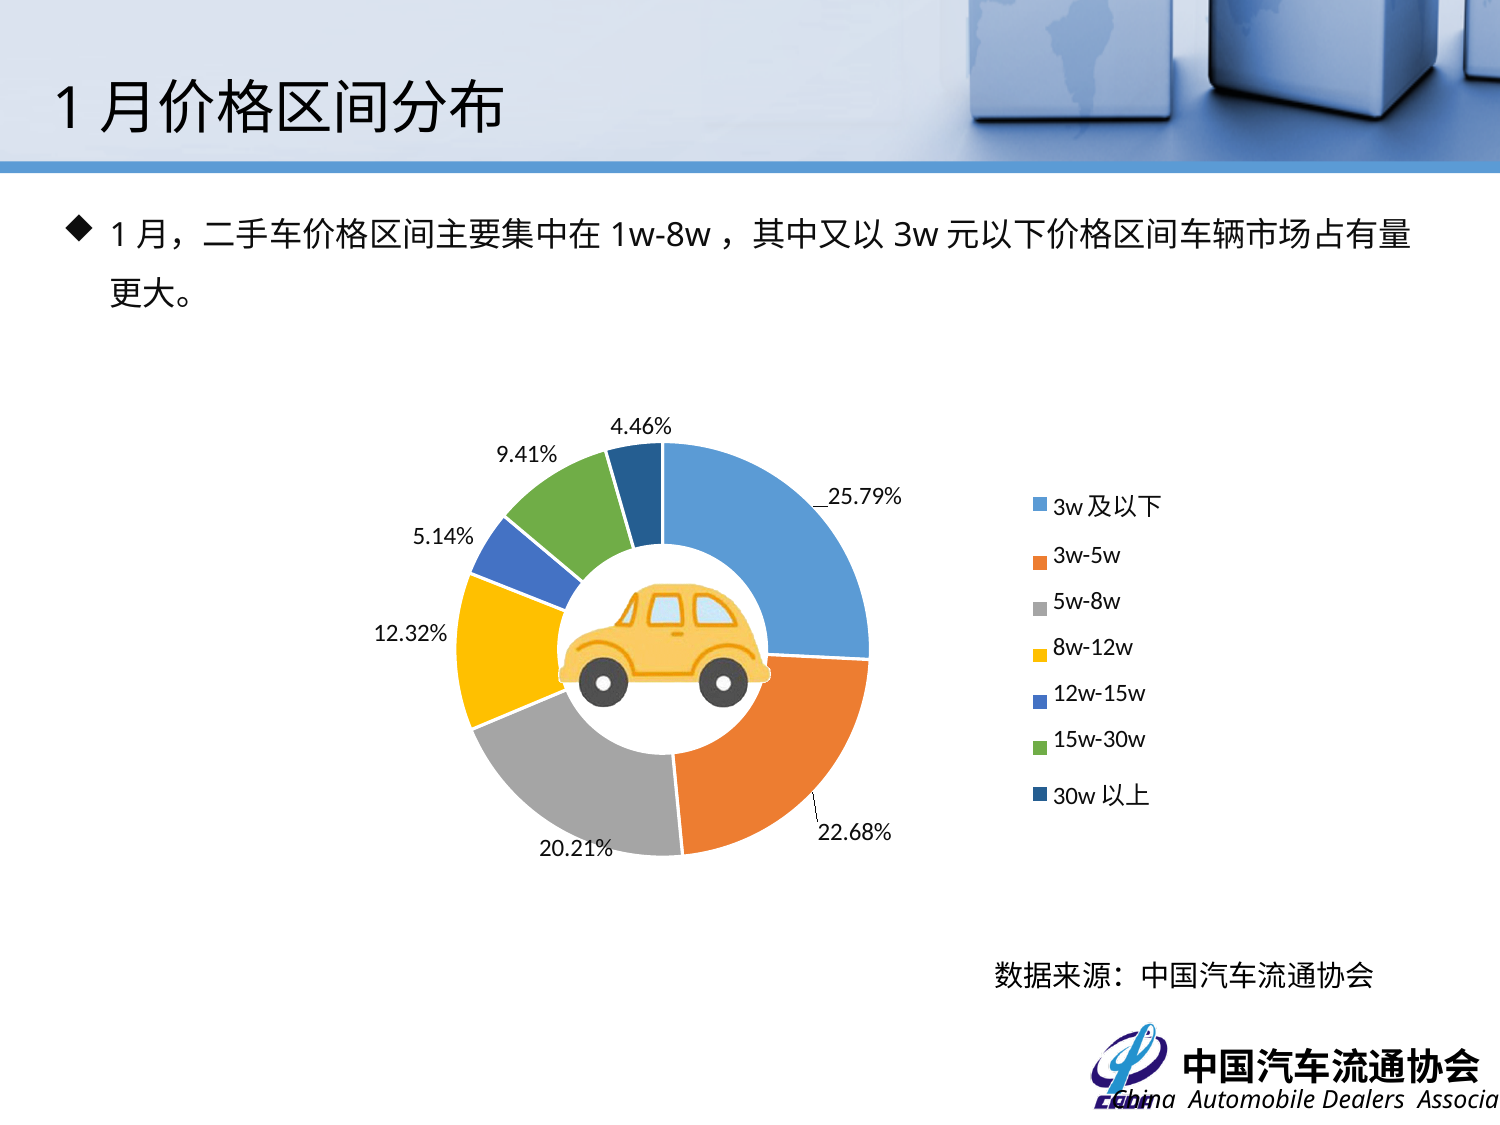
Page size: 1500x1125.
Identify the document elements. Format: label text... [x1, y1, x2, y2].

picture [541, 562, 788, 729]
picture [1086, 1018, 1172, 1114]
chart [279, 352, 1221, 947]
picture [0, 0, 1500, 161]
text_box 数据来源：中国汽车流通协会 [974, 949, 1390, 1000]
text_box 1月价格区间分布 [37, 62, 750, 148]
picture [1164, 1096, 1171, 1106]
text_box 1月，二手车价格区间主要集中在1w-8w，其中又以3w元以下价格区间车辆市场占有量更大。 [47, 185, 1452, 320]
